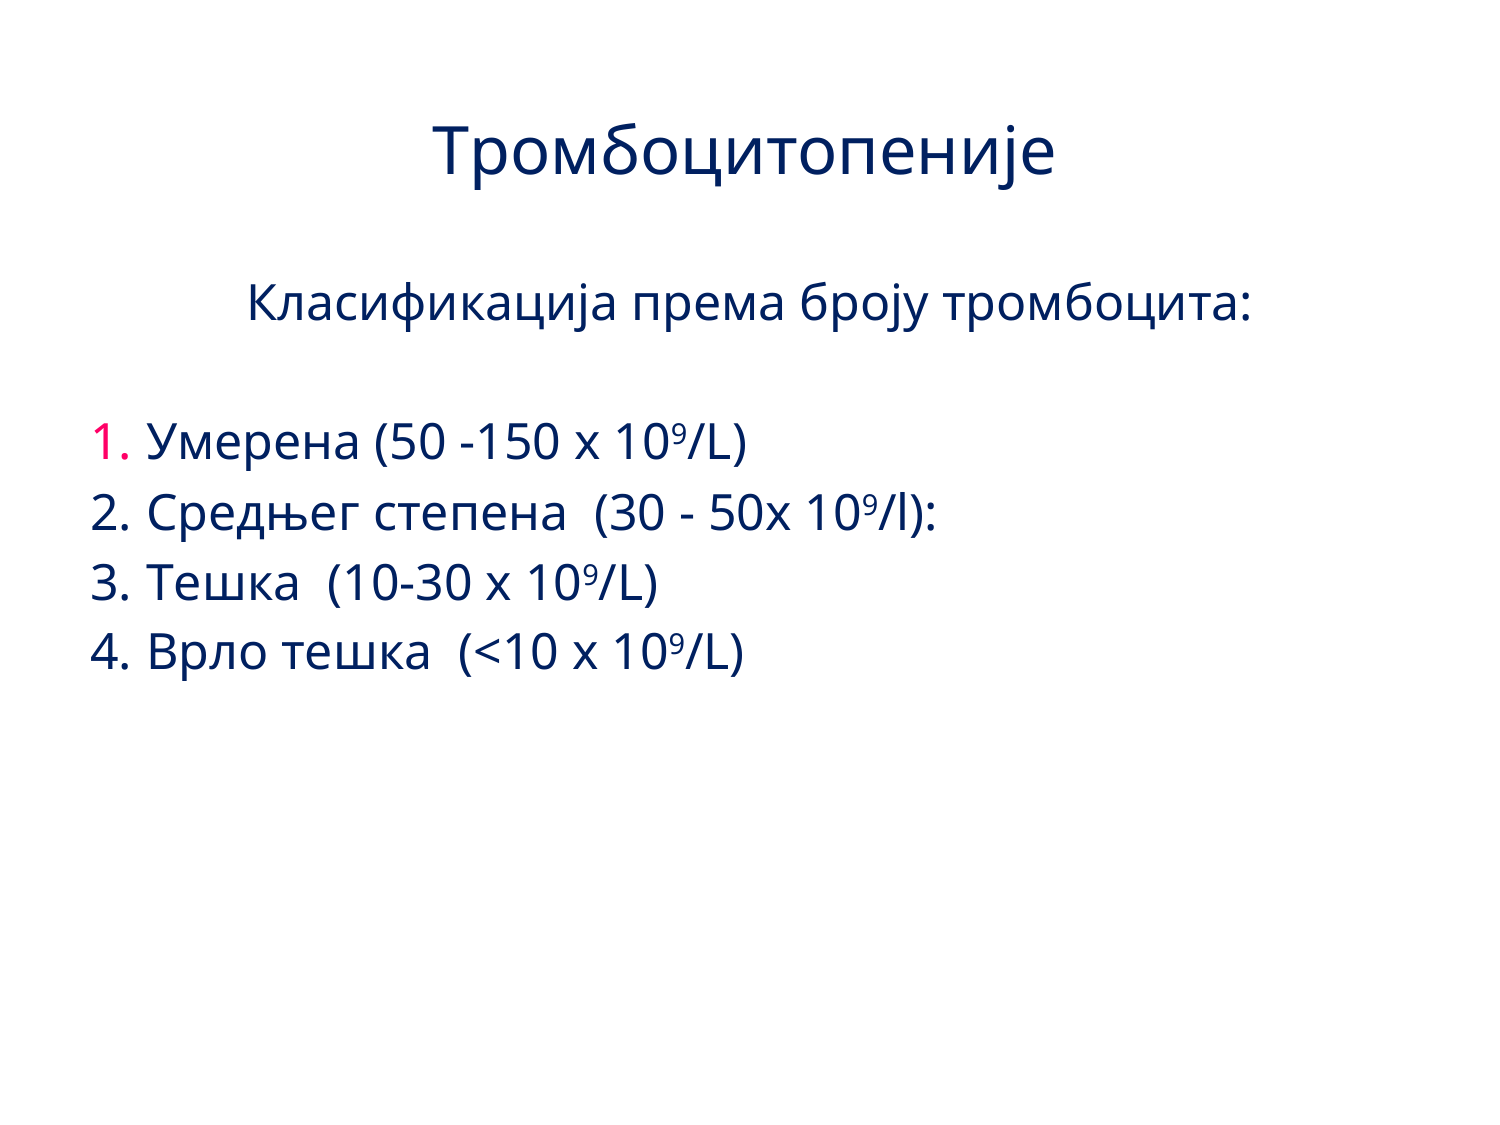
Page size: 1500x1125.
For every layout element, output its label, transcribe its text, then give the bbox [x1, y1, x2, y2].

title Тромбоцитопеније [70, 93, 1421, 282]
list Класификација према броју тромбоцита: Умерена (50 -150 x 109/L) Средњeг стeпeна (30 - 50x 109/l): Тешка (10-30 x 109/L) Врло тешка (<10 x 109/L) [75, 262, 1425, 1005]
